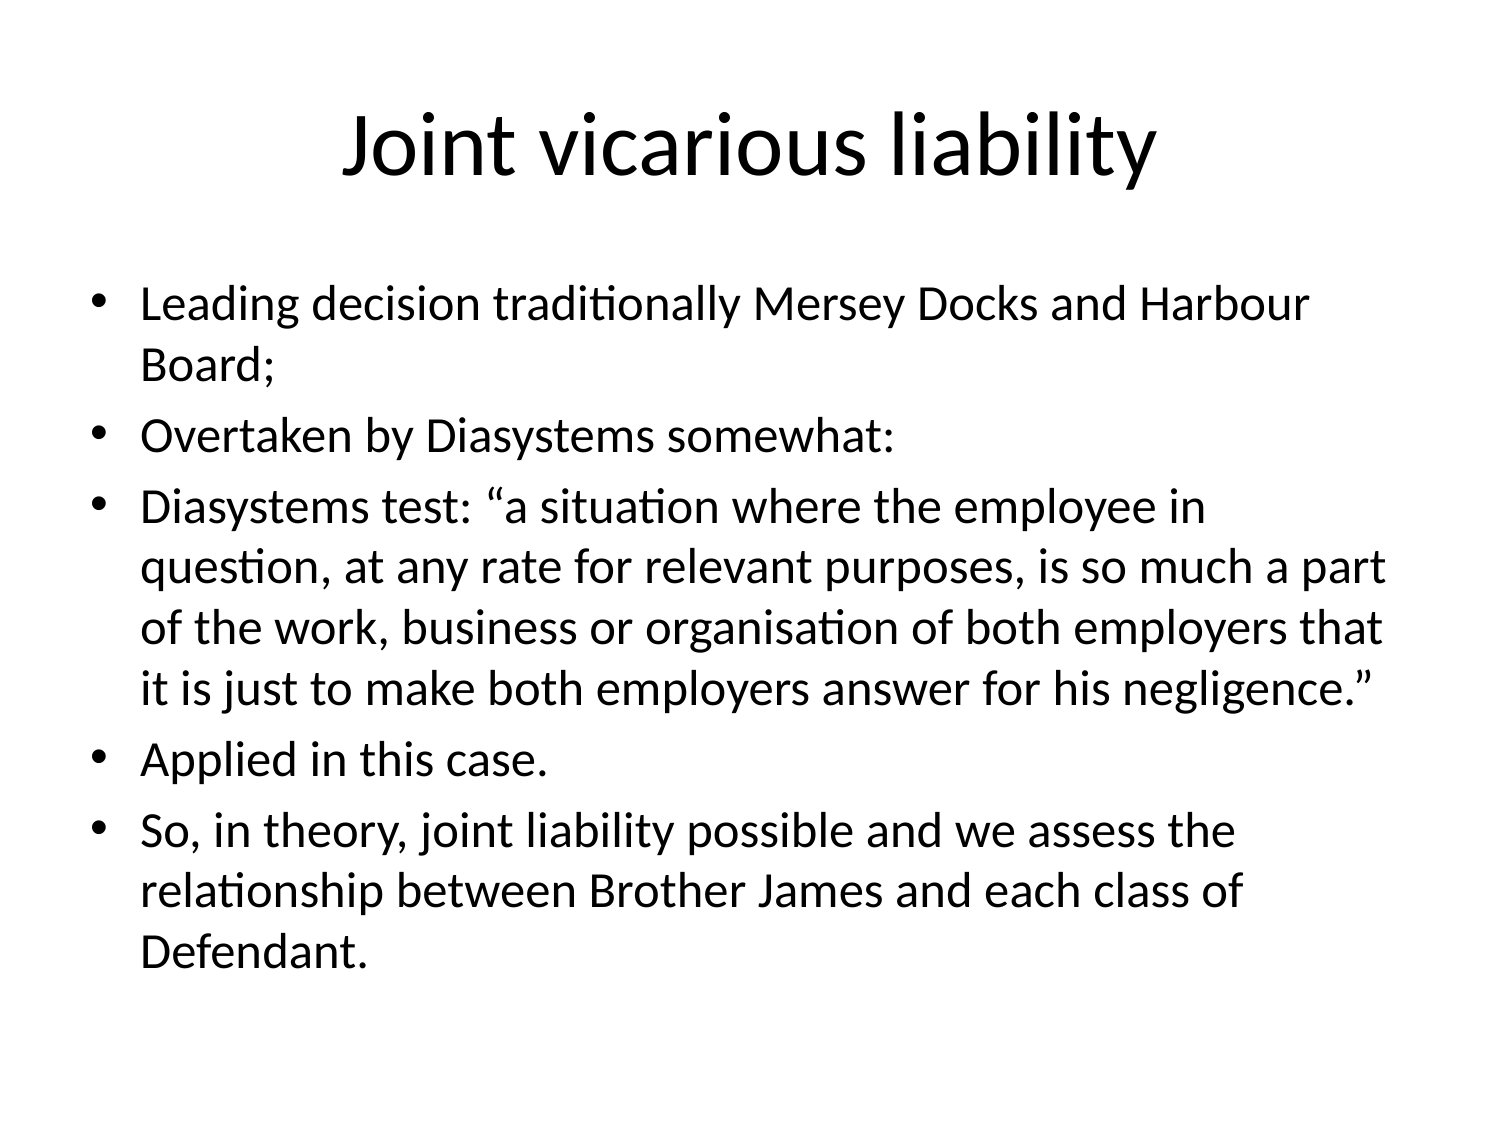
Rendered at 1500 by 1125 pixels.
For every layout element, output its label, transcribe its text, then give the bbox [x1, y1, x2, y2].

title Joint vicarious liability [75, 45, 1425, 233]
list Leading decision traditionally Mersey Docks and Harbour Board; Overtaken by Diasystems somewhat: Diasystems test: “a situation where the employee in question, at any rate for relevant purposes, is so much a part of the work, business or organisation of both employers that it is just to make both employers answer for his negligence.” Applied in this case. So, in theory, joint liability possible and we assess the relationship between Brother James and each class of Defendant. [75, 262, 1425, 1005]
